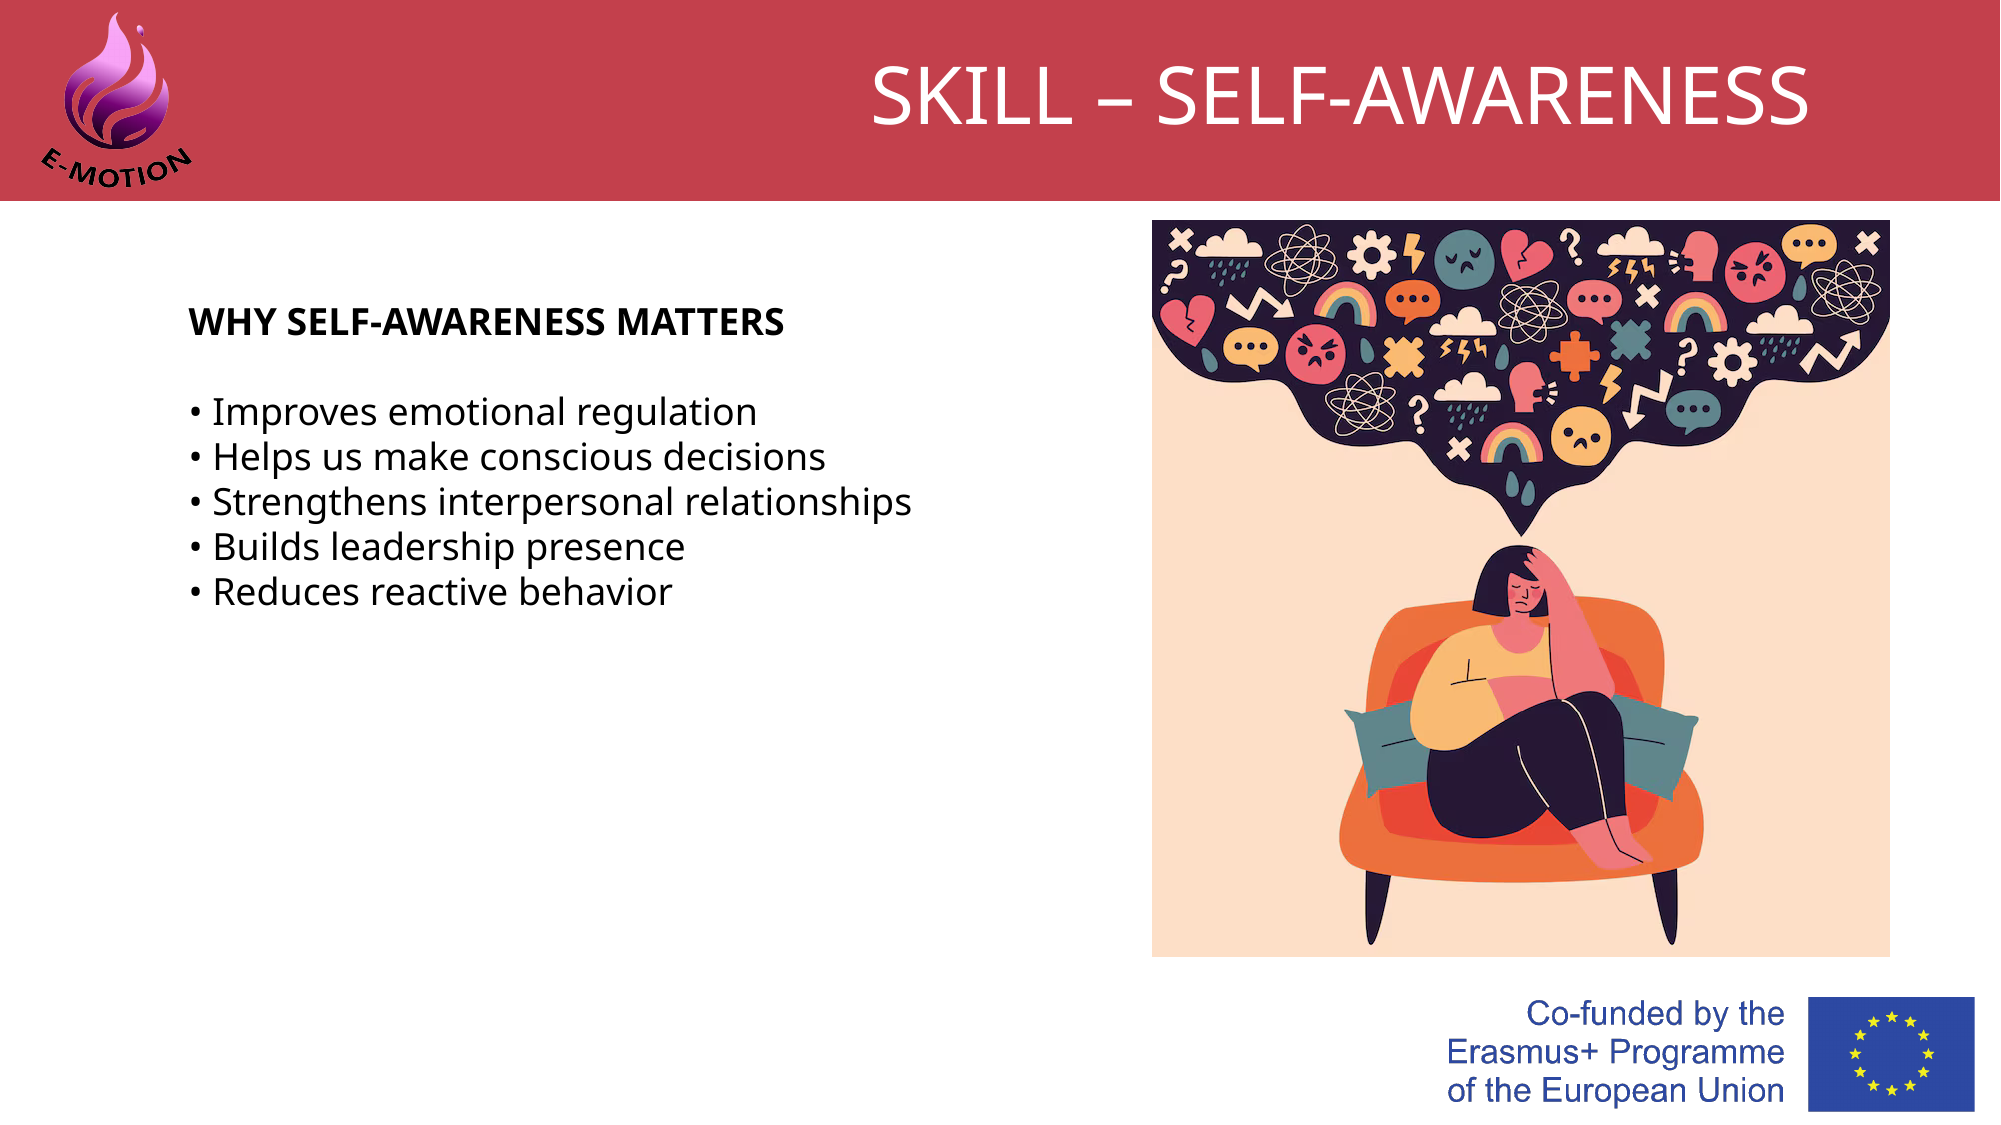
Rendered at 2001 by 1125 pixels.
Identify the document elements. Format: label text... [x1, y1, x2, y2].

picture [0, 0, 253, 247]
text_box WHY SELF-AWARENESS MATTERS • Improves emotional regulation • Helps us make conscious decisions • Strengthens interpersonal relationships • Builds leadership presence • Reduces reactive behavior [173, 290, 1147, 621]
text_box SKILL – SELF-AWARENESS [813, 36, 1827, 290]
picture [1396, 995, 1975, 1116]
picture [1152, 220, 1890, 958]
